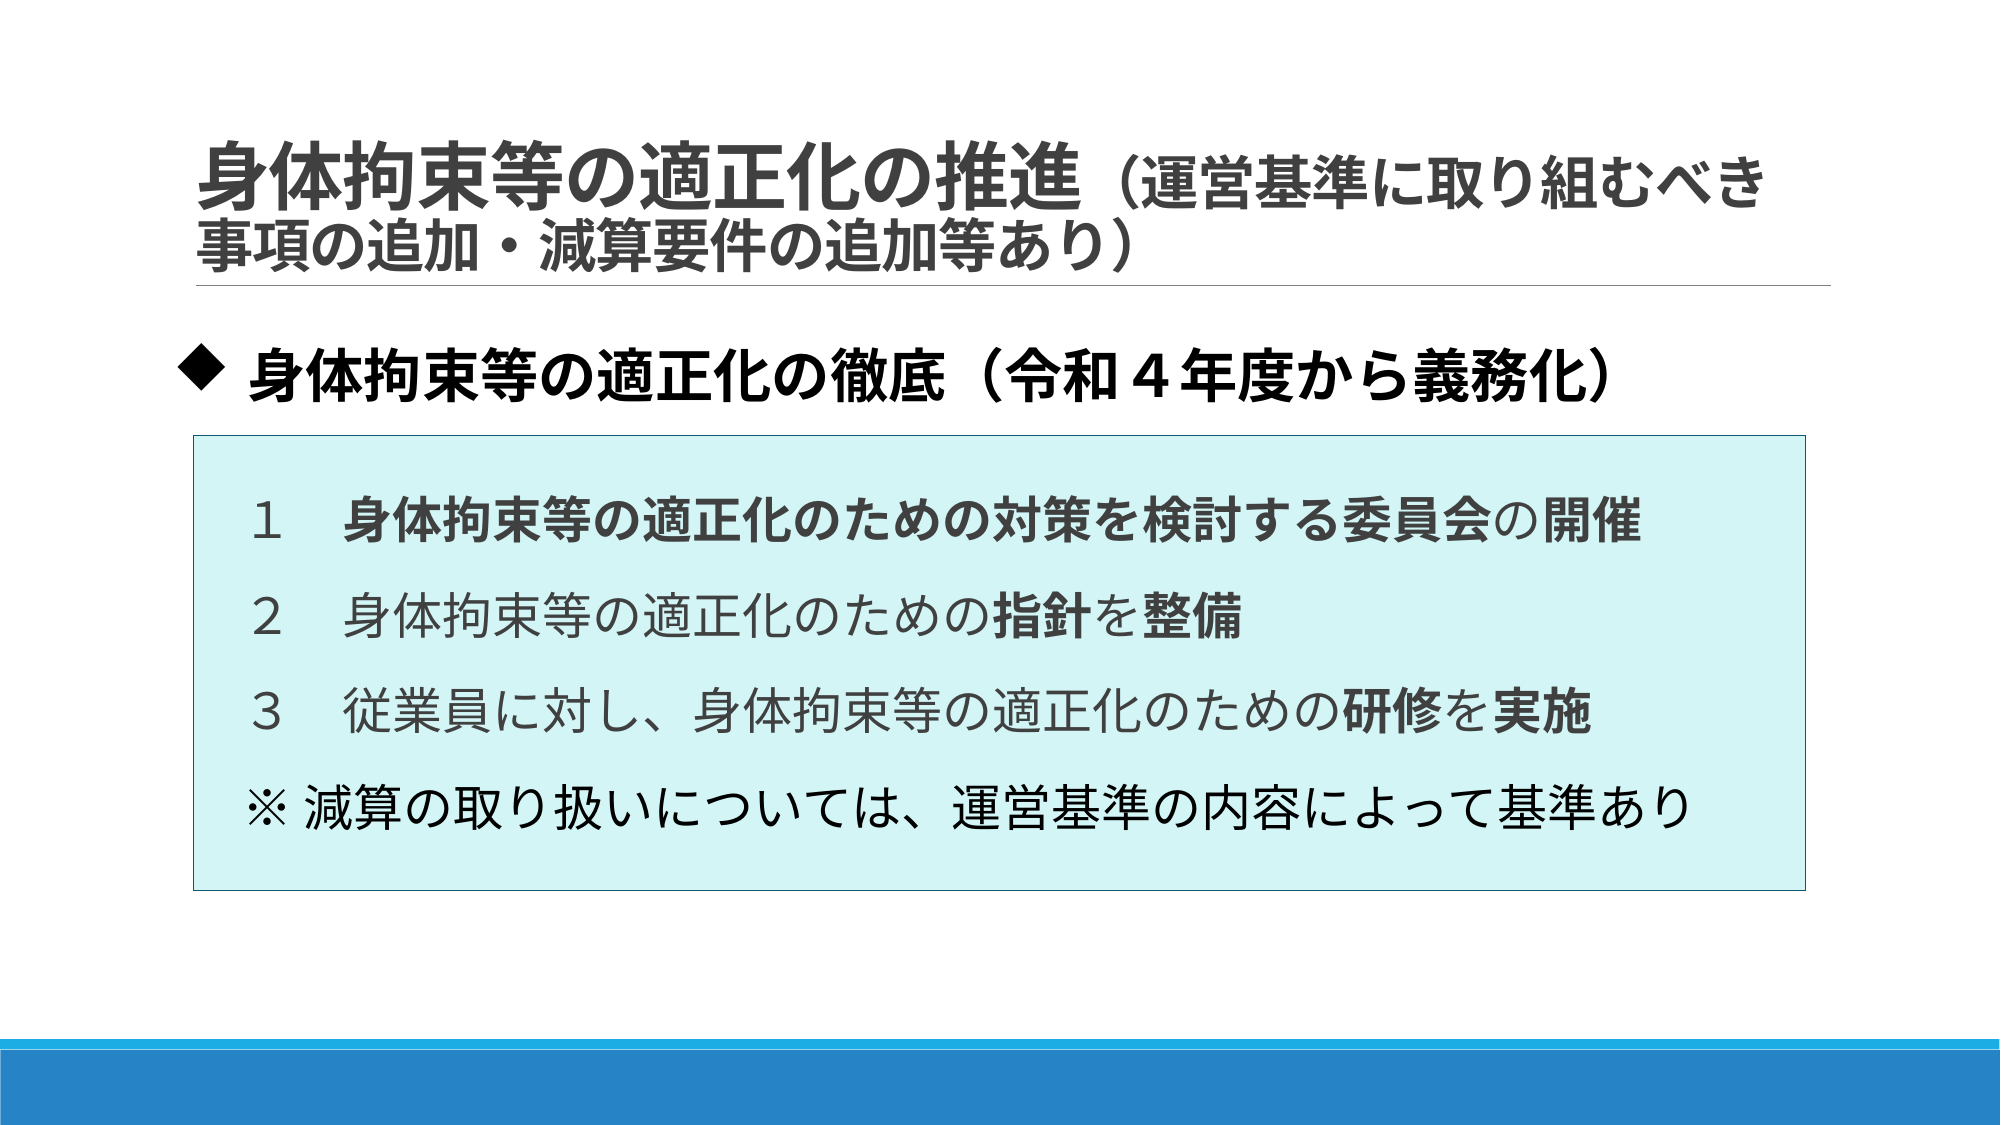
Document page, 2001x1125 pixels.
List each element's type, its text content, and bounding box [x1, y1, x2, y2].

title 身体拘束等の適正化の推進（運営基準に取り組むべき事項の追加・減算要件の追加等あり） [180, 108, 1830, 315]
text_box １ 身体拘束等の適正化のための対策を検討する委員会の開催 ２ 身体拘束等の適正化のための指針を整備 ３ 従業員に対し、身体拘束等の適正化のための研修を実施 ※減算の取り扱いについては、運営基準の内容によって基準あり [193, 435, 1806, 891]
text_box 身体拘束等の適正化の徹底（令和４年度から義務化） [157, 332, 1661, 417]
